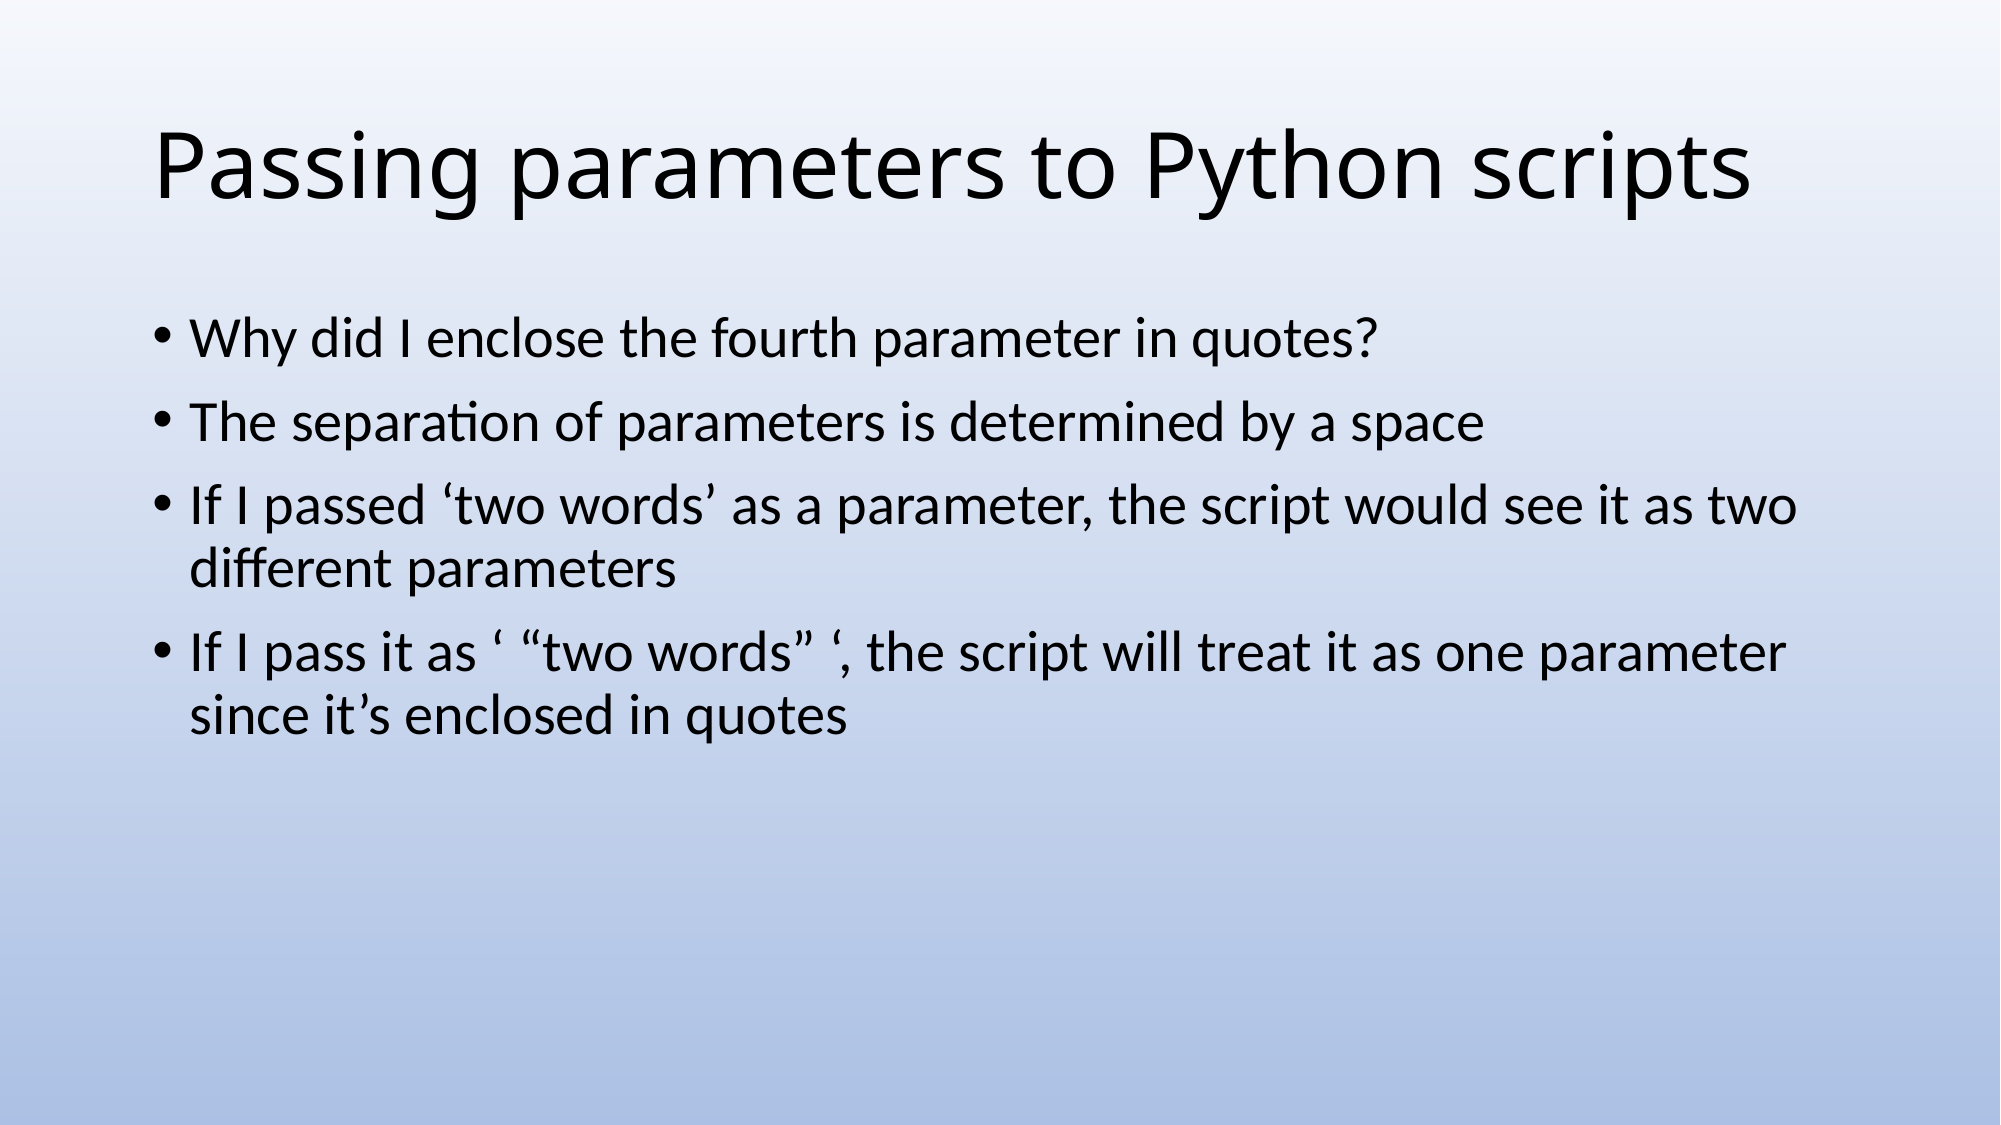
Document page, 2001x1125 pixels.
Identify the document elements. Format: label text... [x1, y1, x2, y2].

list Why did I enclose the fourth parameter in quotes? The separation of parameters is determined by a space If I passed ‘two words’ as a parameter, the script would see it as two different parameters If I pass it as ‘ “two words” ‘, the script will treat it as one parameter since it’s enclosed in quotes [137, 299, 1863, 1014]
title Passing parameters to Python scripts [137, 59, 1863, 278]
